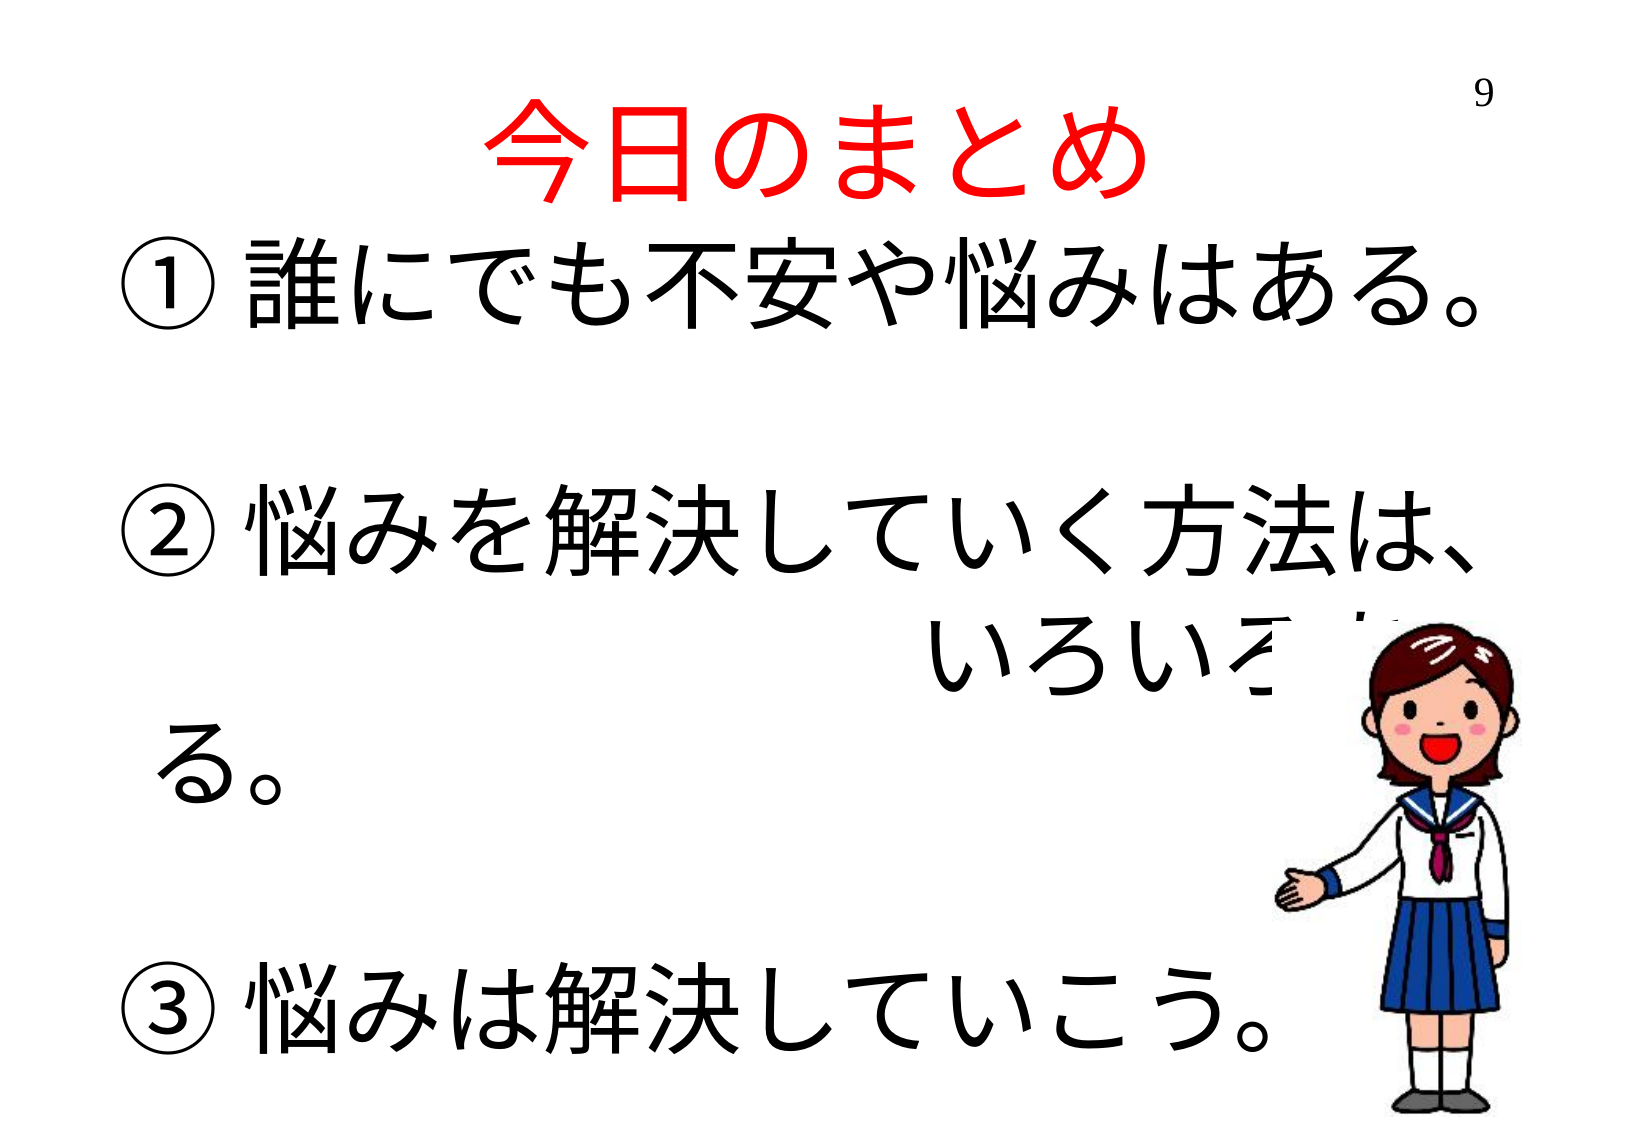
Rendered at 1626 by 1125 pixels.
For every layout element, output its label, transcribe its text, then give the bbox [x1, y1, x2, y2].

list 今日のまとめ ①誰にでも不安や悩みはある。 ②悩みを解決していく方法は、 いろいろある。 ③悩みは解決していこう。 [103, 90, 1534, 1012]
slide_number 9 [1144, 59, 1510, 120]
picture [1272, 621, 1522, 1117]
